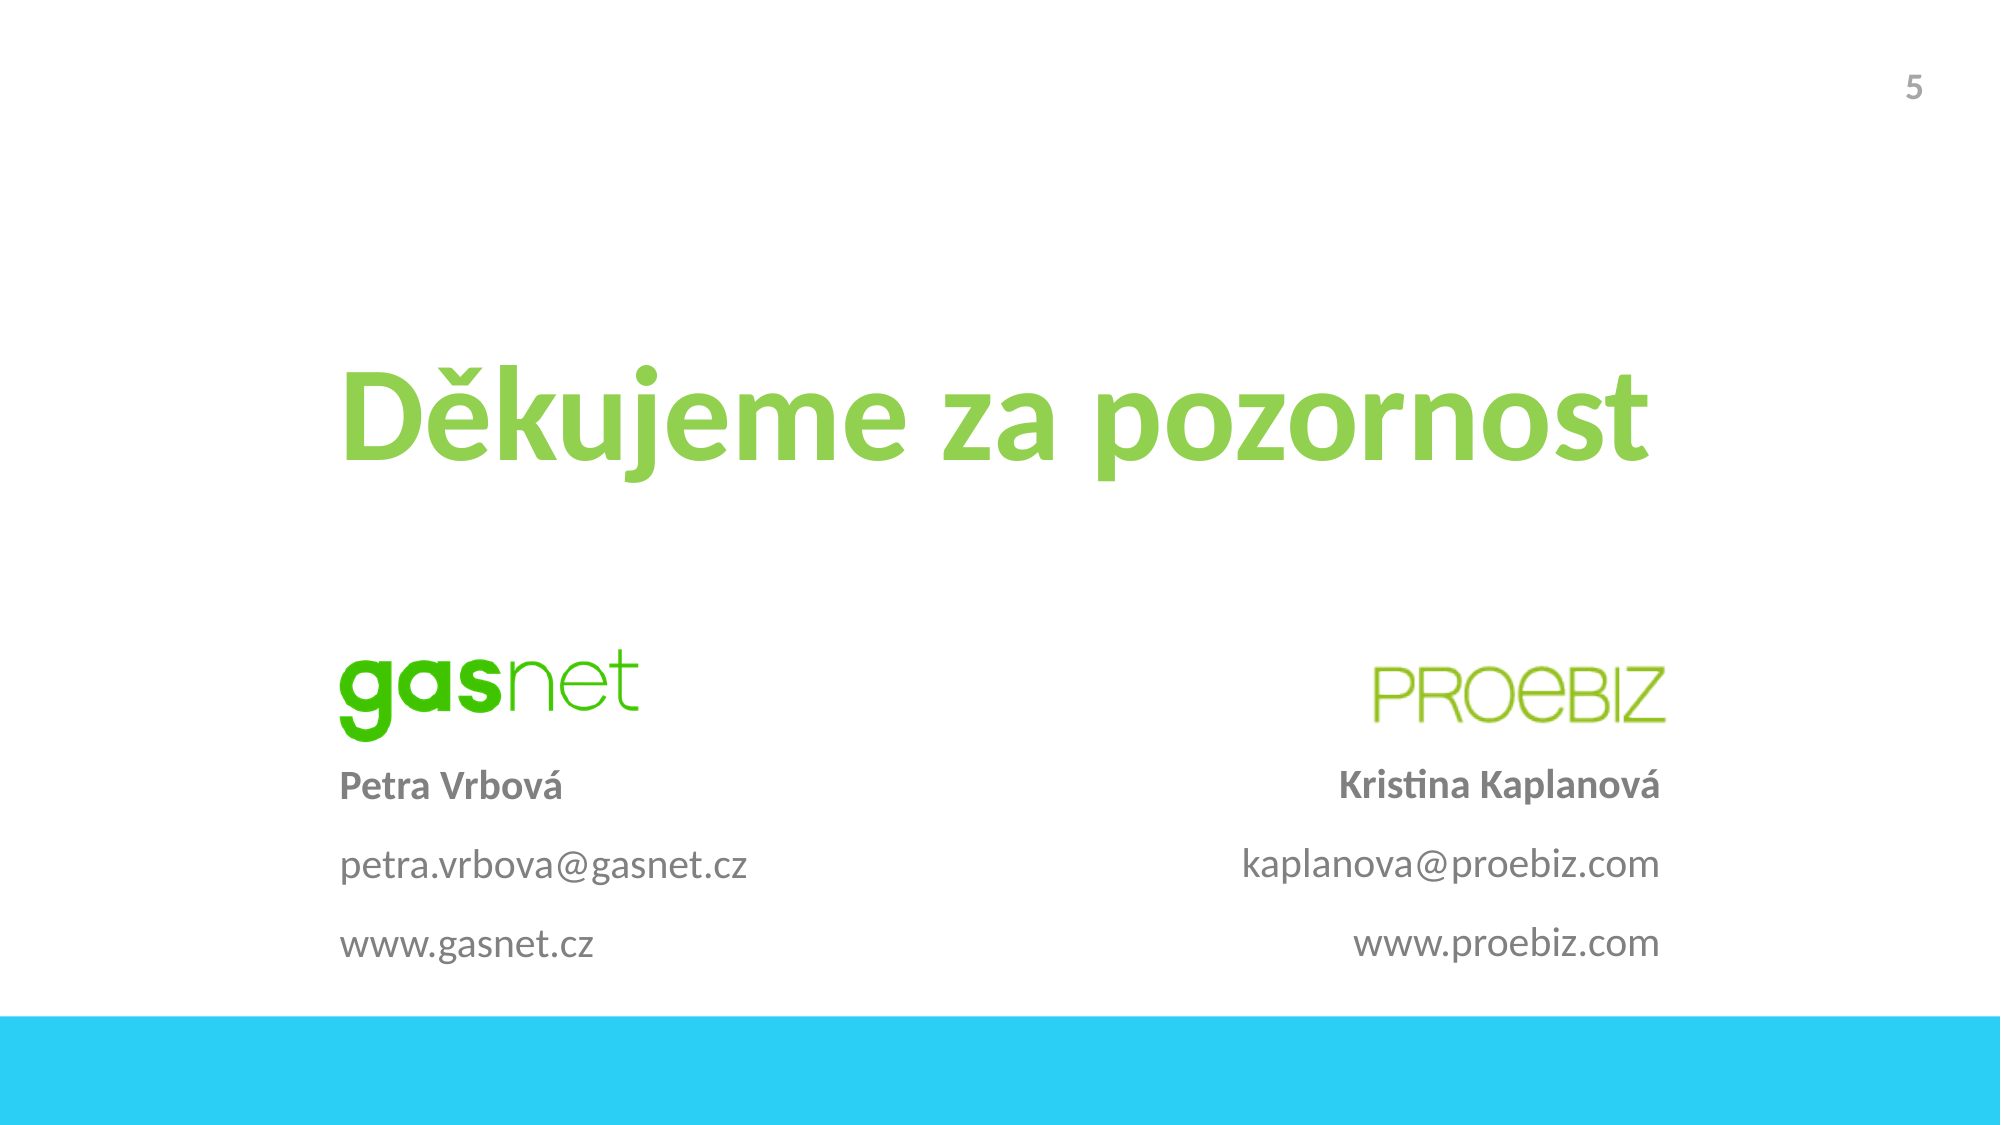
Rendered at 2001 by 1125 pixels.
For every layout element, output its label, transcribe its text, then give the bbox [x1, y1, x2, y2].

picture [324, 585, 653, 805]
list Petra Vrbová petra.vrbova@gasnet.cz www.gasnet.cz [324, 750, 882, 1041]
picture [1366, 647, 1676, 743]
slide_number 5 [1472, 54, 1940, 115]
text_box [0, 1014, 2000, 1125]
title Děkujeme za pozornost [324, 312, 1675, 500]
text_box Kristina Kaplanová kaplanova@proebiz.com www.proebiz.com [1118, 749, 1676, 1040]
